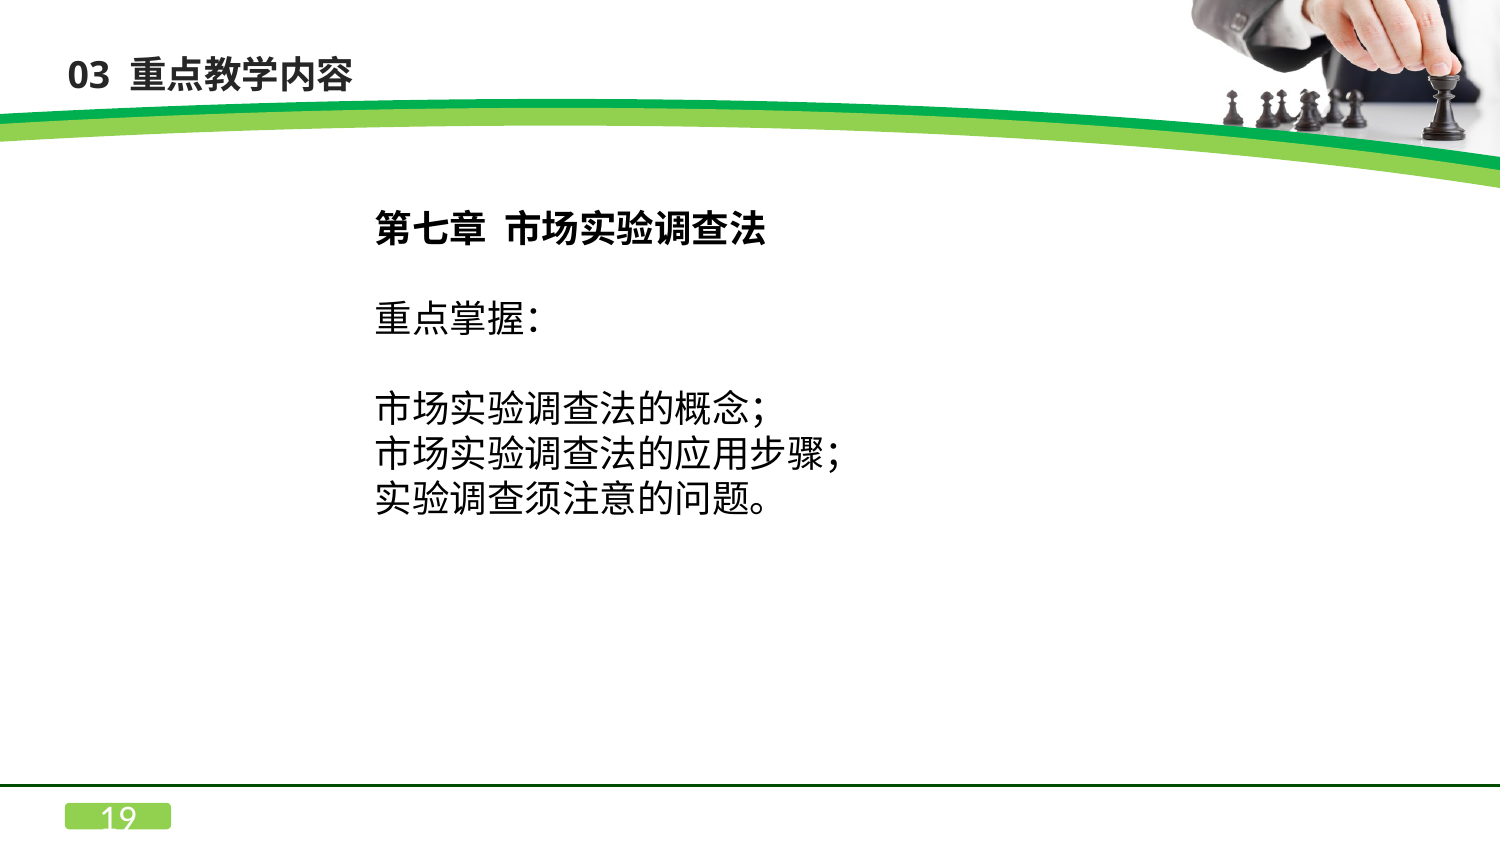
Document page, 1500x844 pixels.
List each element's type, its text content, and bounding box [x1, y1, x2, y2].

picture [1187, 0, 1500, 156]
text_box 03 重点教学内容 [52, 43, 369, 104]
text_box 第七章 市场实验调查法 重点掌握： 市场实验调查法的概念； 市场实验调查法的应用步骤； 实验调查须注意的问题。 [360, 197, 1111, 528]
picture [1187, 151, 1245, 157]
